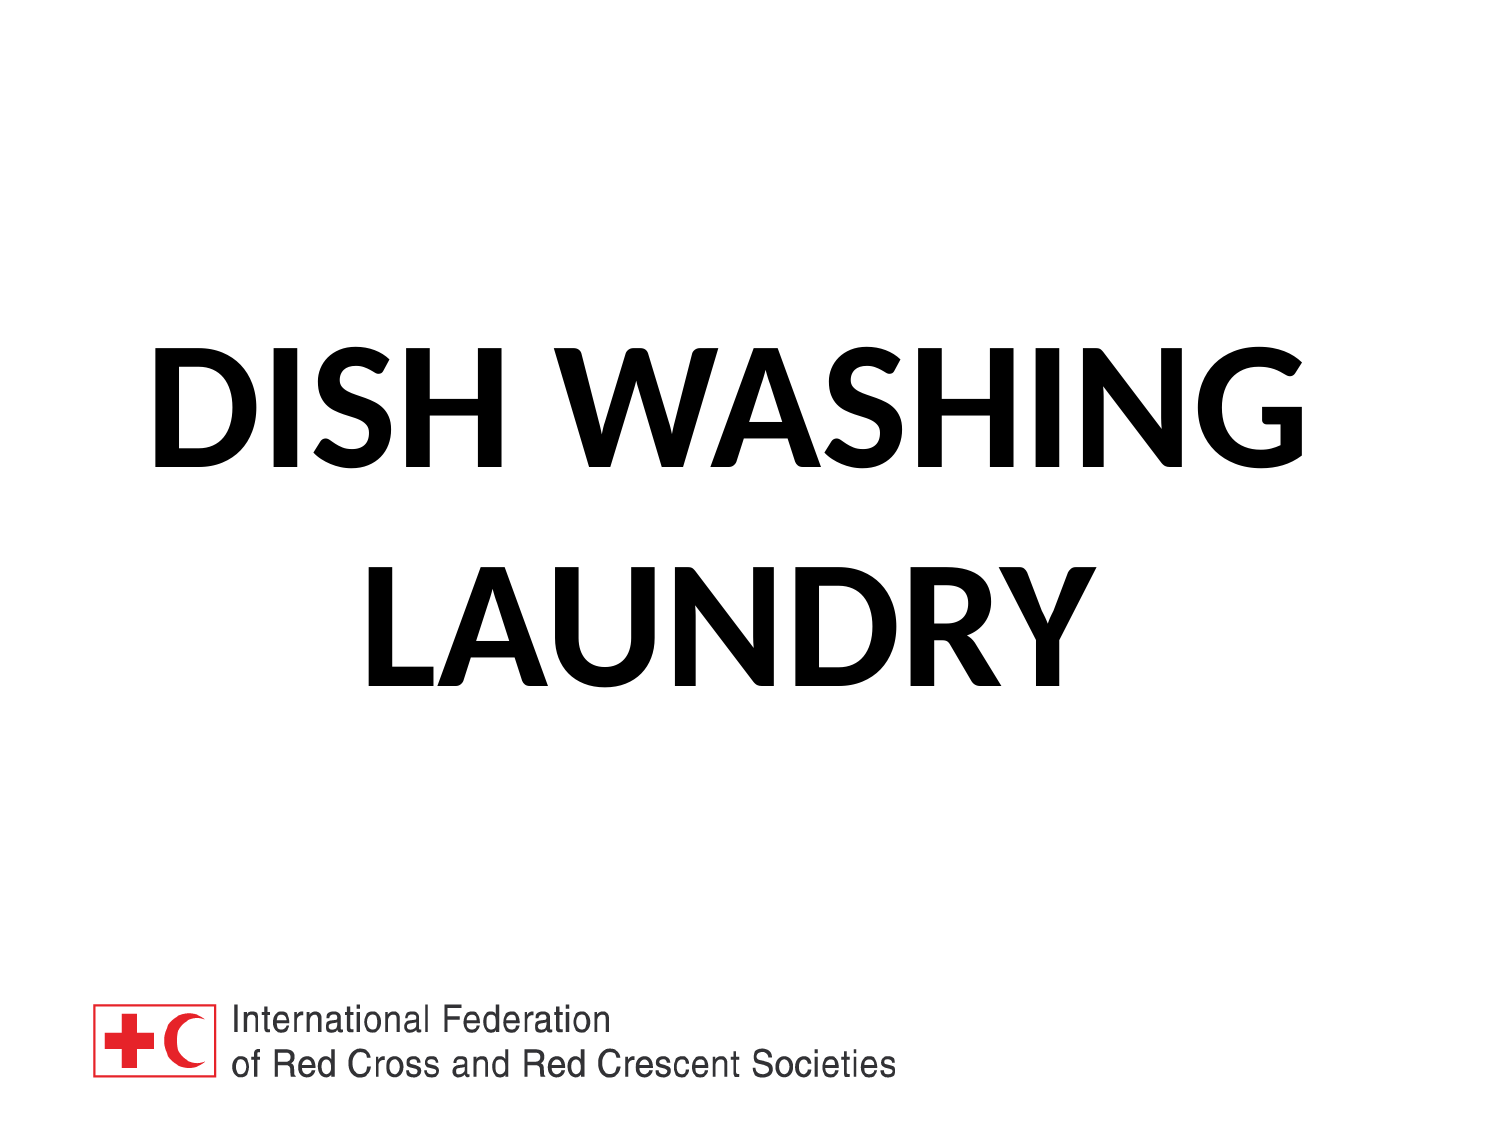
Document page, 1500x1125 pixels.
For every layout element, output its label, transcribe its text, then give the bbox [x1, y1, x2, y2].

picture [88, 999, 904, 1083]
title DISH WASHING LAUNDRY [53, 349, 1404, 538]
